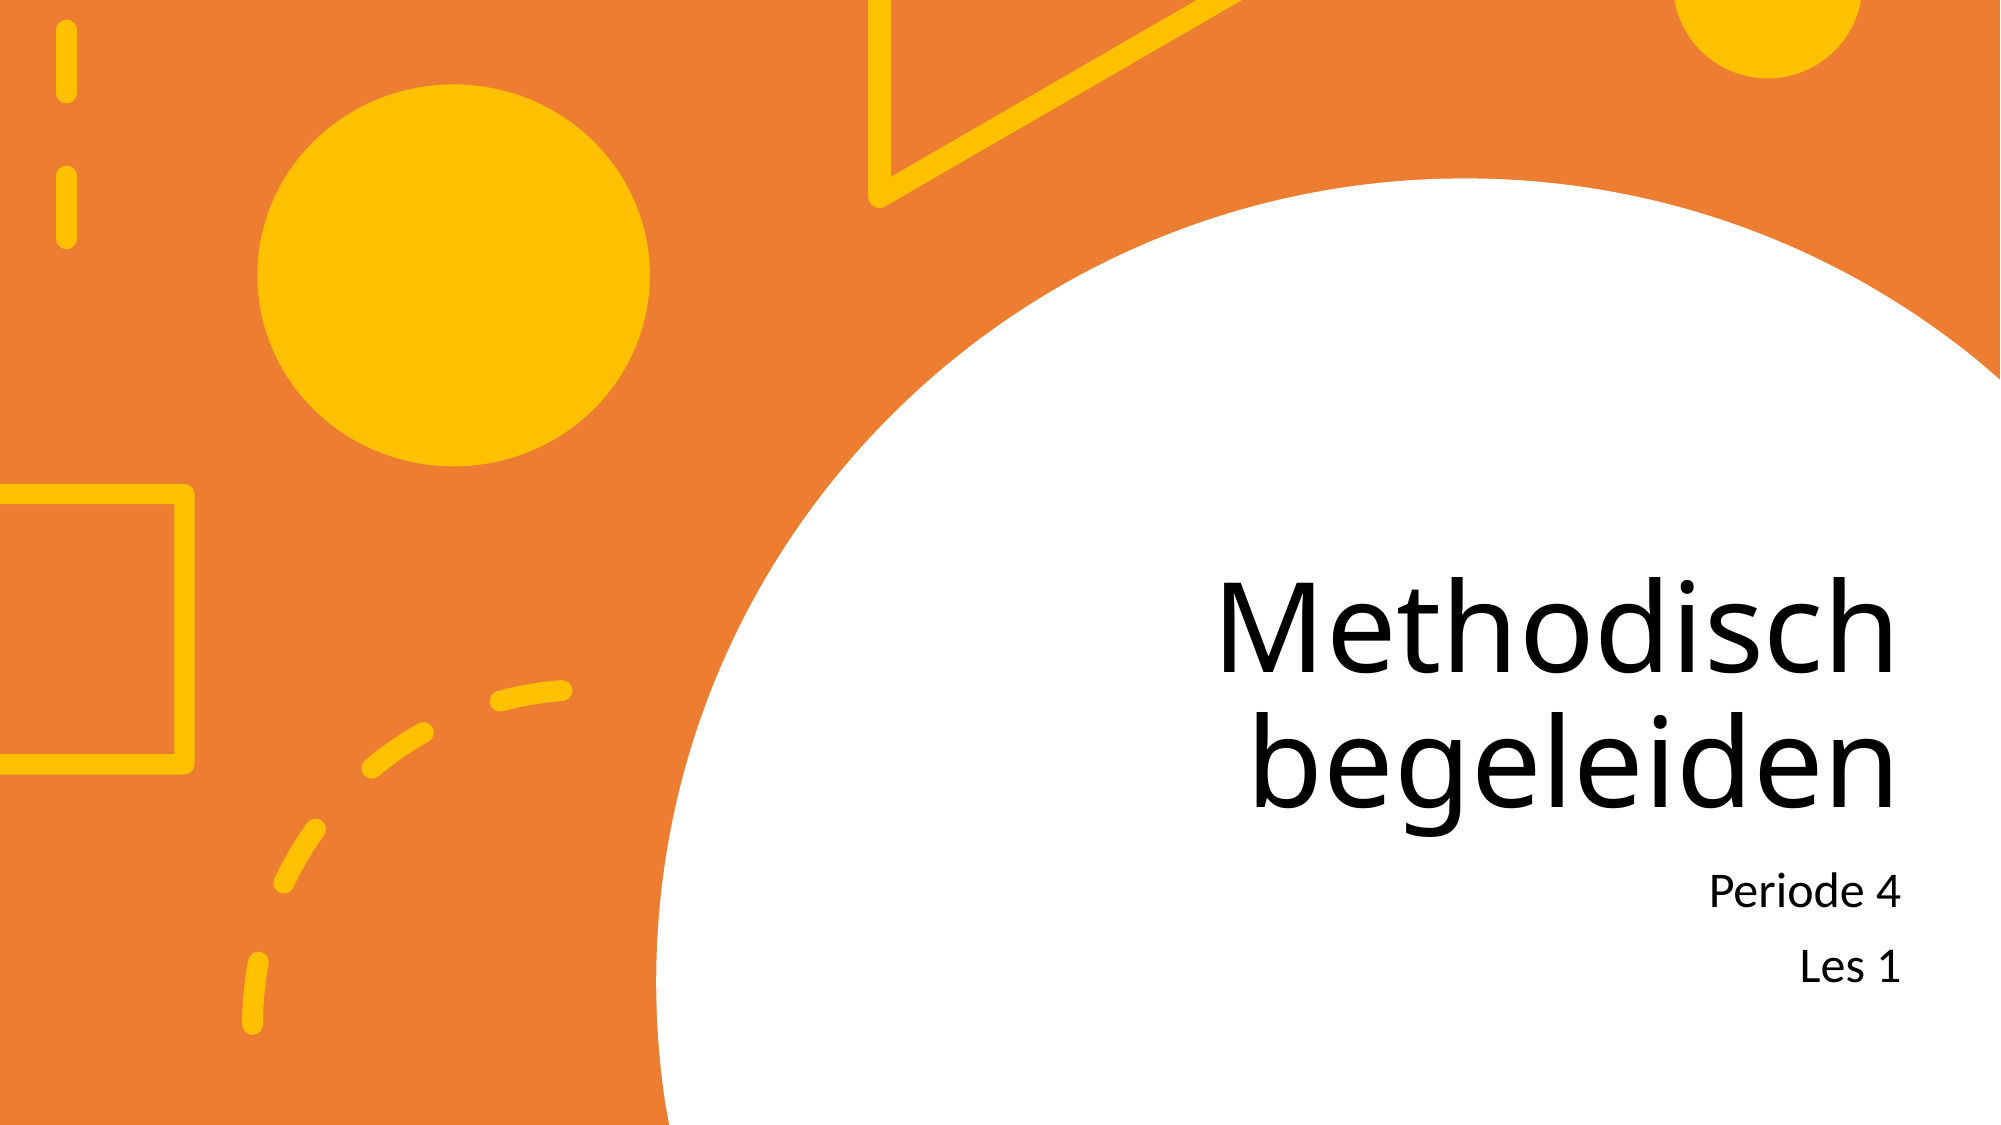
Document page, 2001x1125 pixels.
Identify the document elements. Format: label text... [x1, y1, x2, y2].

text_box [252, 689, 588, 1026]
title Methodisch begeleiden [835, 450, 1917, 842]
text_box [1673, 0, 1862, 80]
subtitle Periode 4 Les 1 [835, 857, 1917, 1021]
text_box [0, 0, 2000, 1125]
text_box [256, 83, 651, 468]
text_box [868, 0, 1243, 208]
text_box [0, 483, 195, 775]
text_box [655, 177, 2000, 1125]
